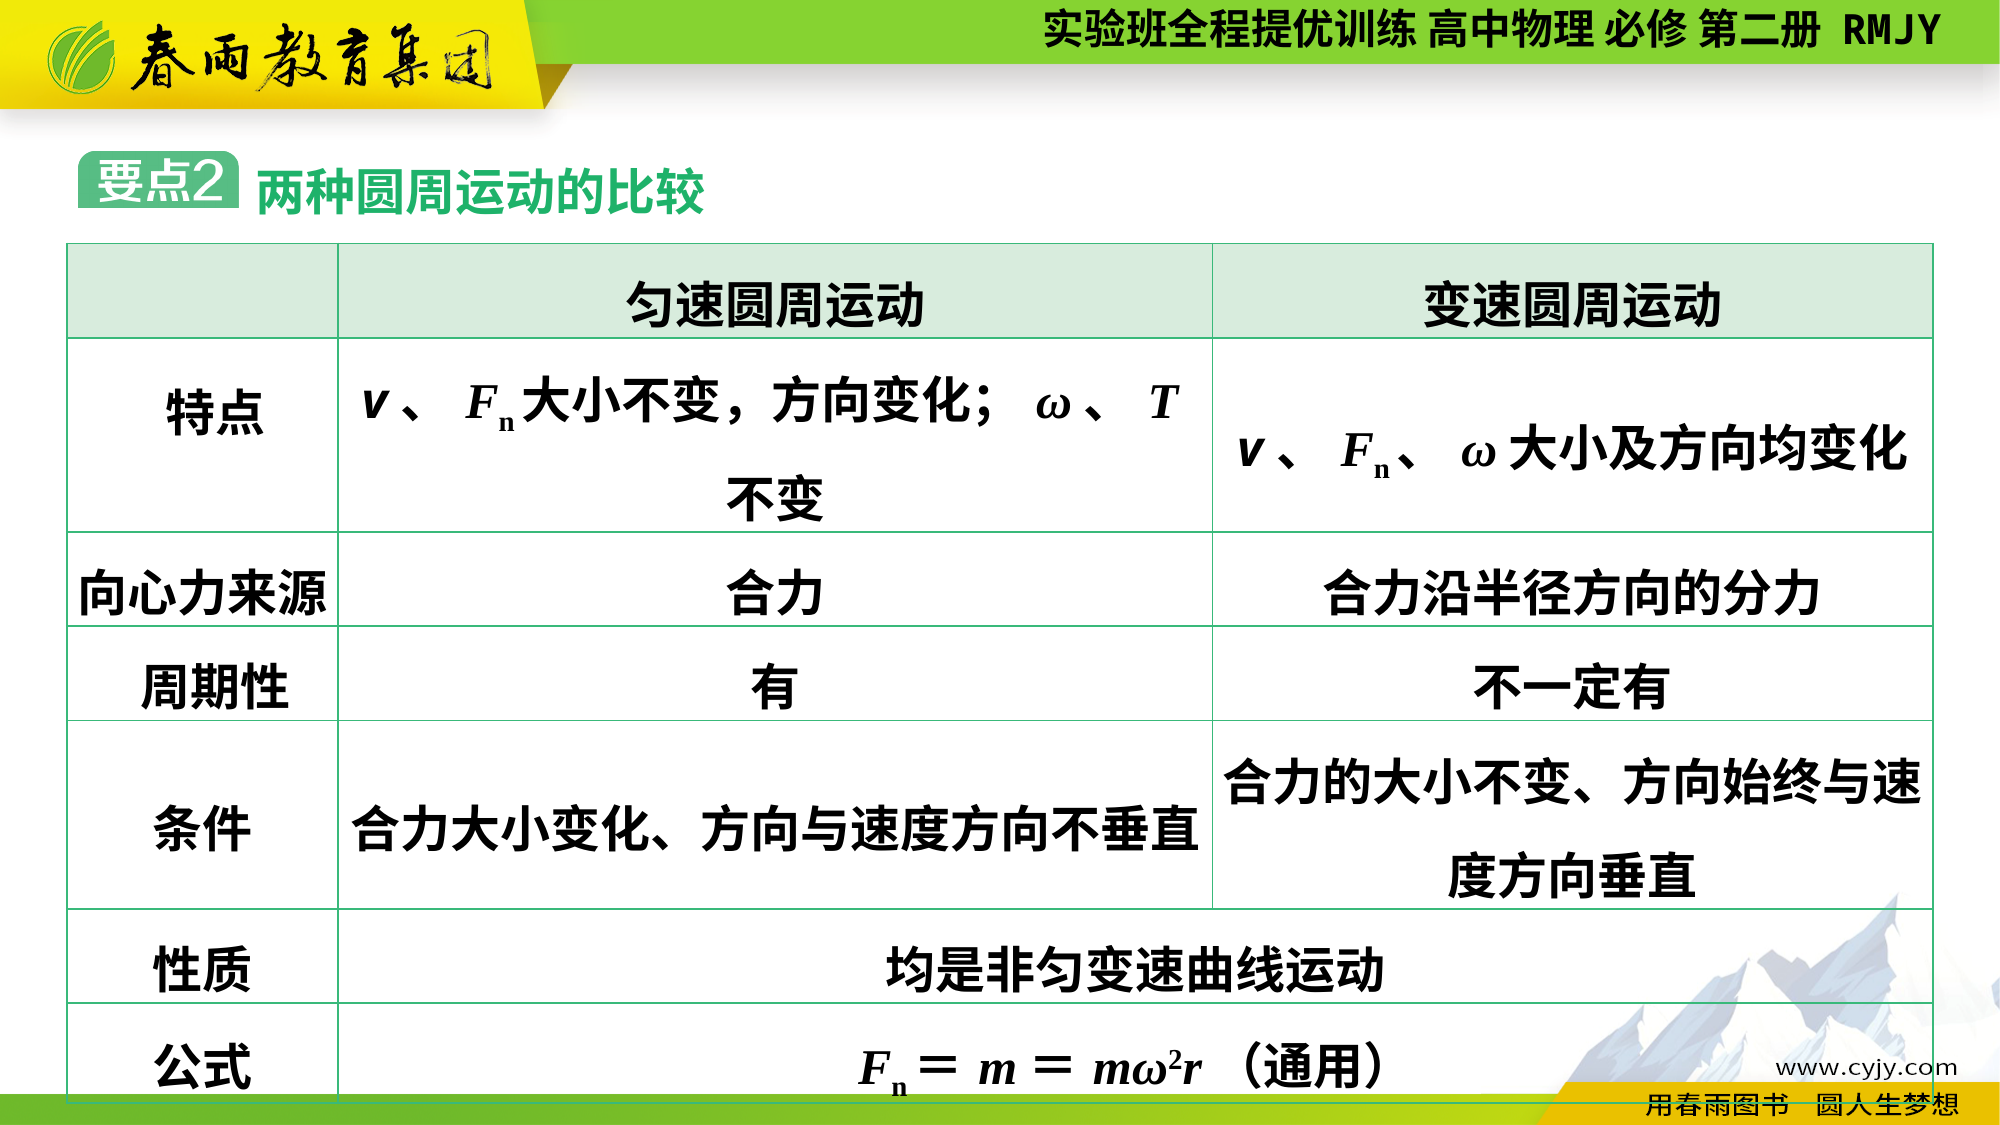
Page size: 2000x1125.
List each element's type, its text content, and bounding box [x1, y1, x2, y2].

list 两种圆周运动的比较 [59, 122, 1944, 229]
picture [0, 0, 2000, 1125]
